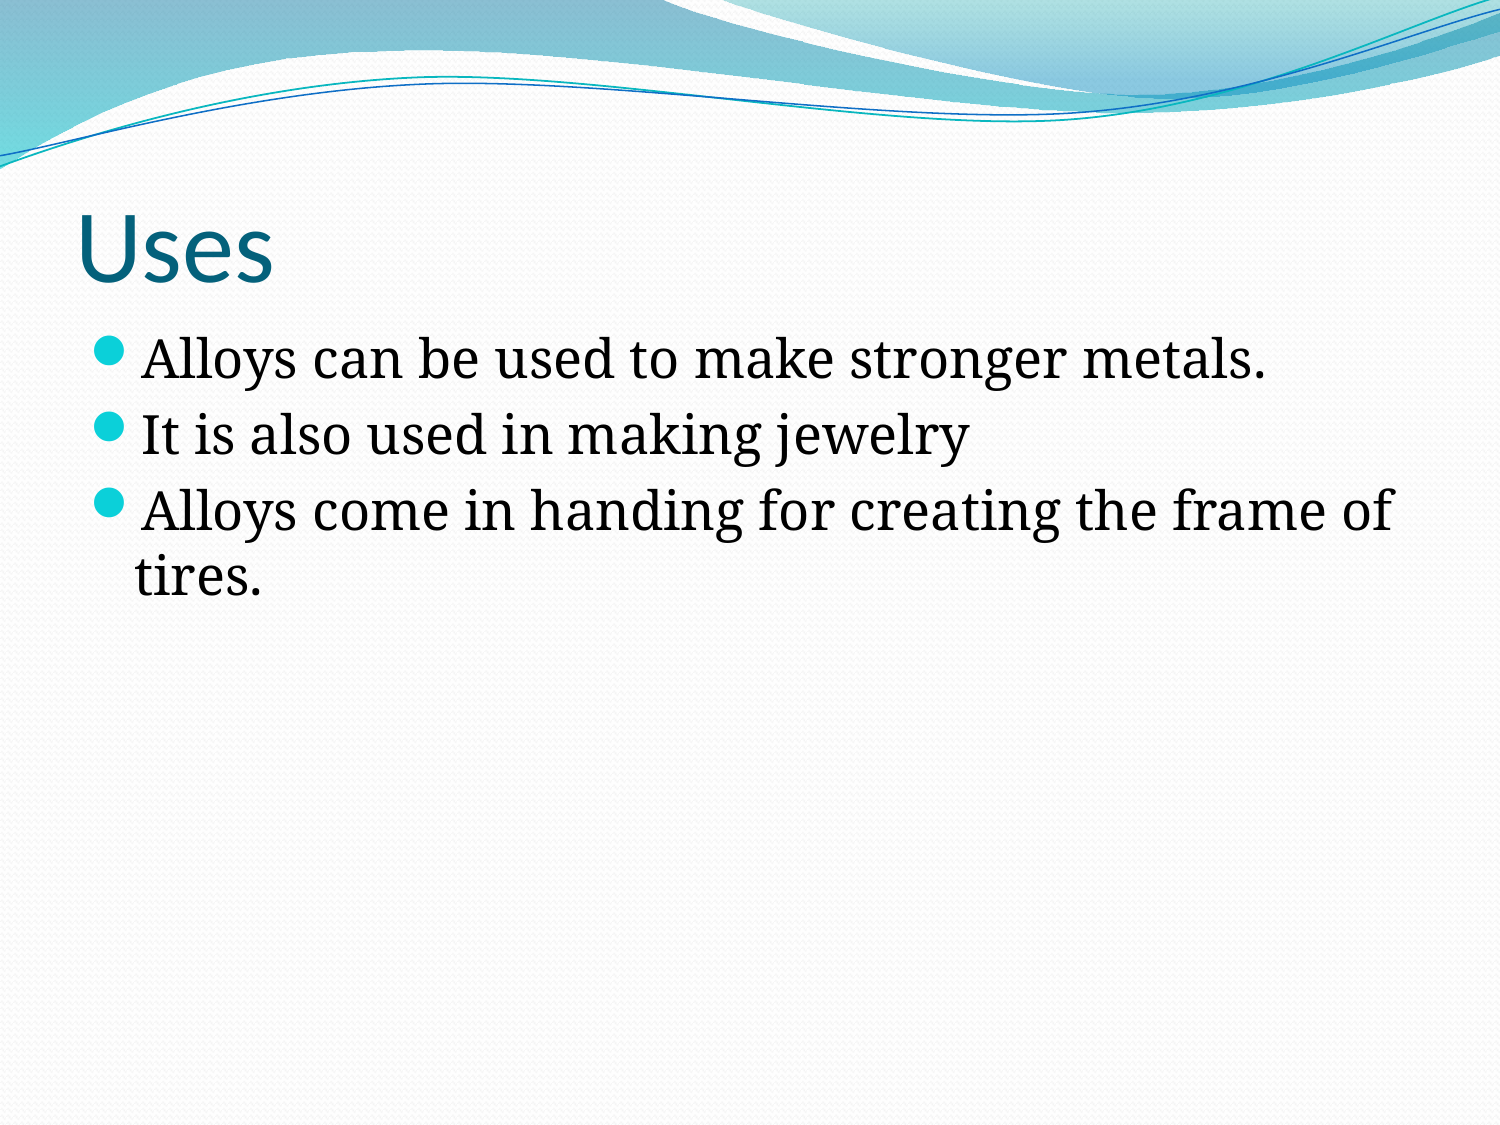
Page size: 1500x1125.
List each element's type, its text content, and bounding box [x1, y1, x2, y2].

list Alloys can be used to make stronger metals. It is also used in making jewelry Alloys come in handing for creating the frame of tires. [75, 317, 1425, 1038]
title Uses [75, 115, 1425, 303]
